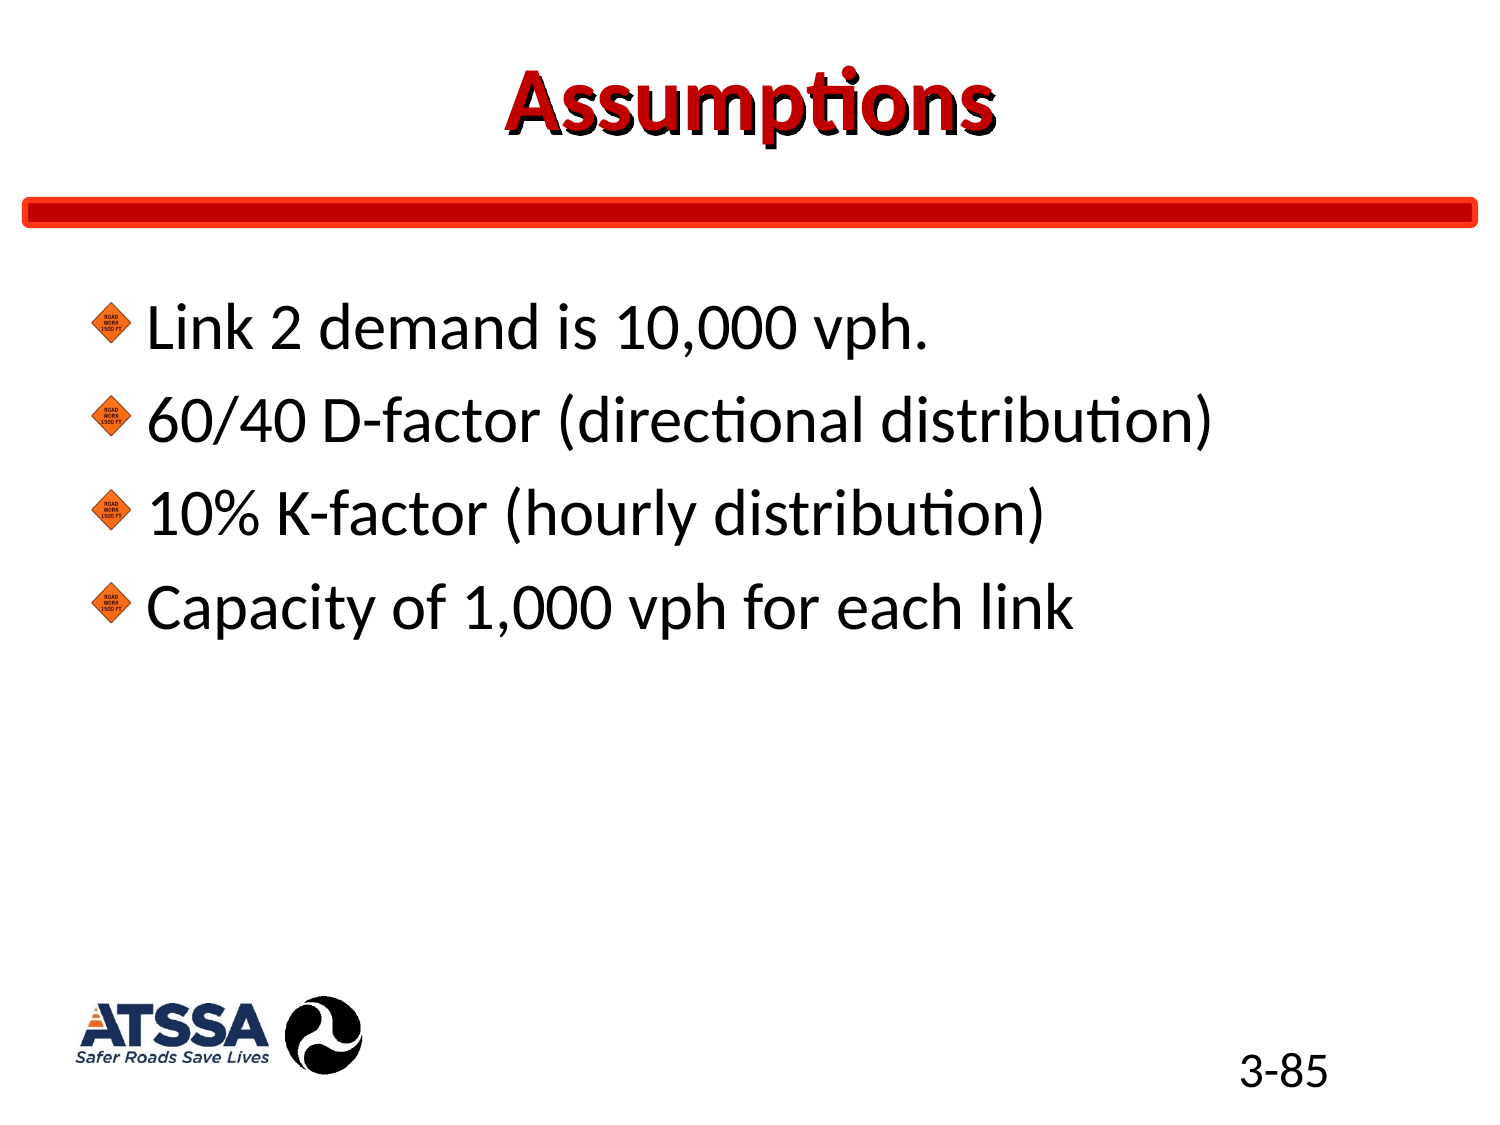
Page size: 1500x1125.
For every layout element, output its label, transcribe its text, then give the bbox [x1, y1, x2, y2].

picture [276, 989, 370, 1077]
picture [75, 1003, 269, 1063]
picture [90, 394, 132, 437]
picture [90, 301, 132, 344]
picture [90, 581, 132, 624]
list Link 2 demand is 10,000 vph. 60/40 D-factor (directional distribution) 10% K-factor (hourly distribution) Capacity of 1,000 vph for each link [74, 274, 1451, 988]
picture [90, 488, 132, 531]
title Assumptions [0, 0, 1500, 188]
